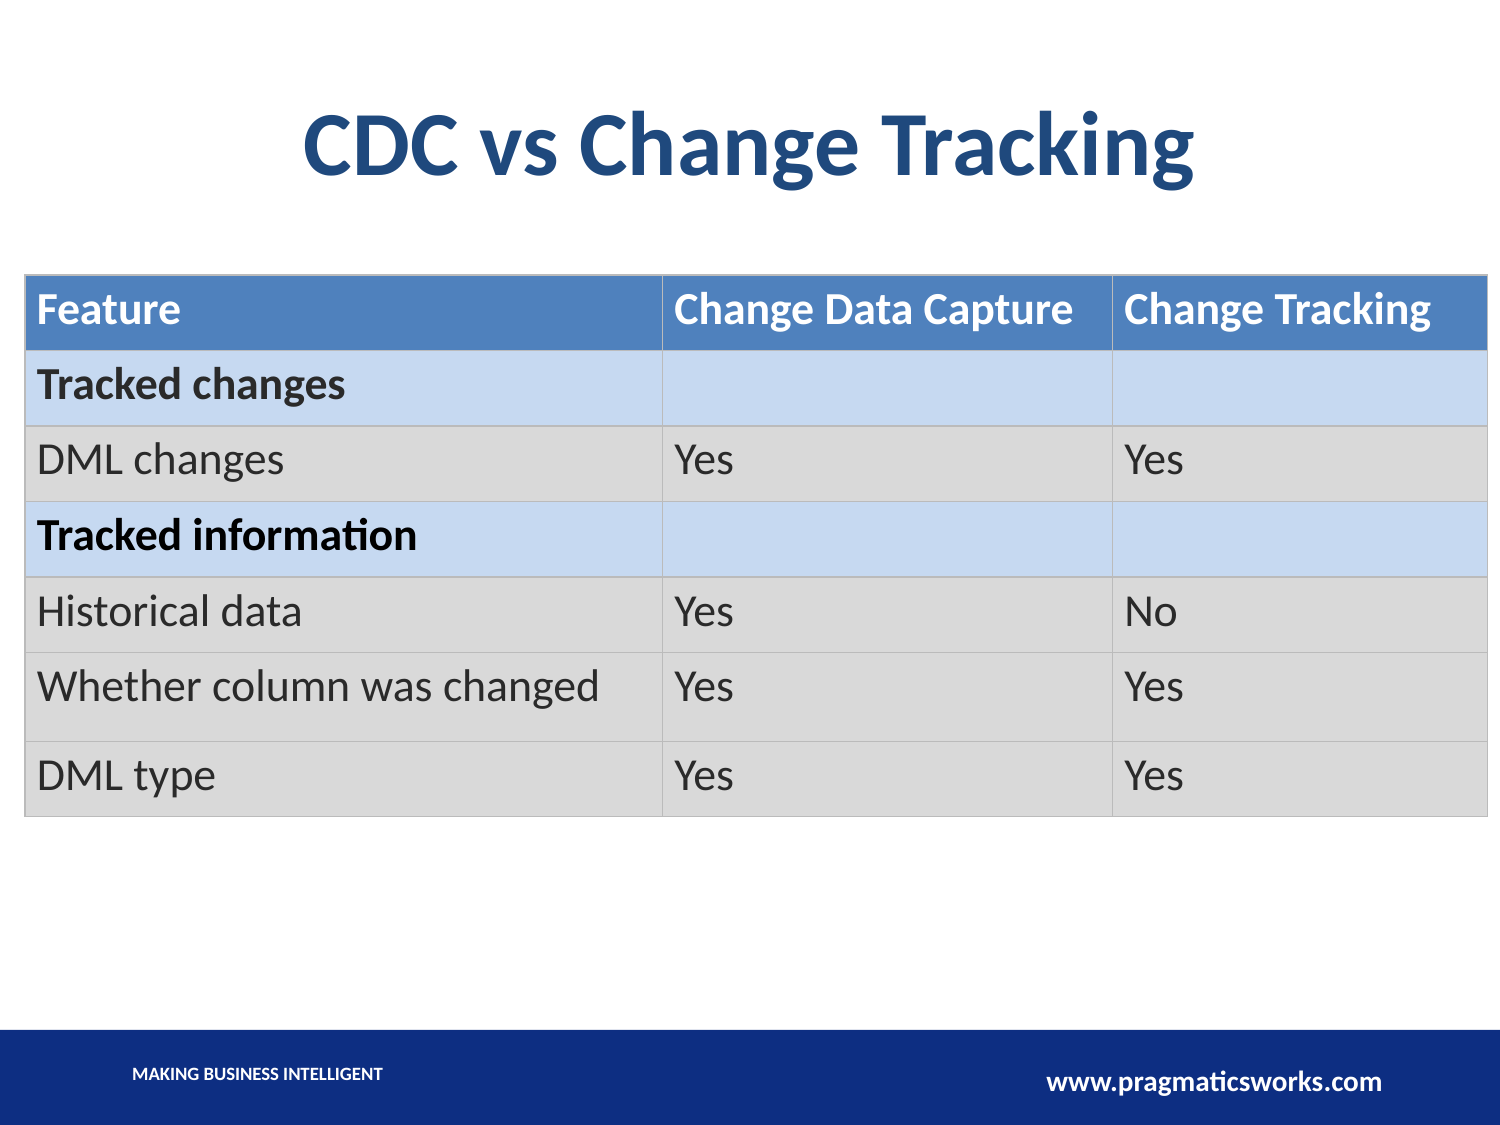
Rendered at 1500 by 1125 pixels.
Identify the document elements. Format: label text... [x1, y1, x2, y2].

table_cell Tracked changes [26, 351, 662, 425]
table_header Change Data Capture [663, 276, 1112, 350]
table_header Change Tracking [1113, 276, 1487, 350]
table_cell Yes [1113, 742, 1487, 816]
table_cell Yes [663, 653, 1112, 741]
table_cell [1113, 351, 1487, 425]
table_cell Tracked information [26, 502, 662, 576]
table_cell Yes [663, 578, 1112, 652]
table_cell No [1113, 578, 1487, 652]
table_cell Yes [1113, 427, 1487, 501]
table_header Feature [26, 276, 662, 350]
table_cell Yes [663, 742, 1112, 816]
table_cell Whether column was changed [26, 653, 662, 741]
table_cell Yes [1113, 653, 1487, 741]
table_cell Historical data [26, 578, 662, 652]
table_cell [663, 351, 1112, 425]
table_cell [663, 502, 1112, 576]
title CDC vs Change Tracking [12, 45, 1488, 233]
table_cell DML type [26, 742, 662, 816]
table_cell DML changes [26, 427, 662, 501]
table_cell [1113, 502, 1487, 576]
table_cell Yes [663, 427, 1112, 501]
